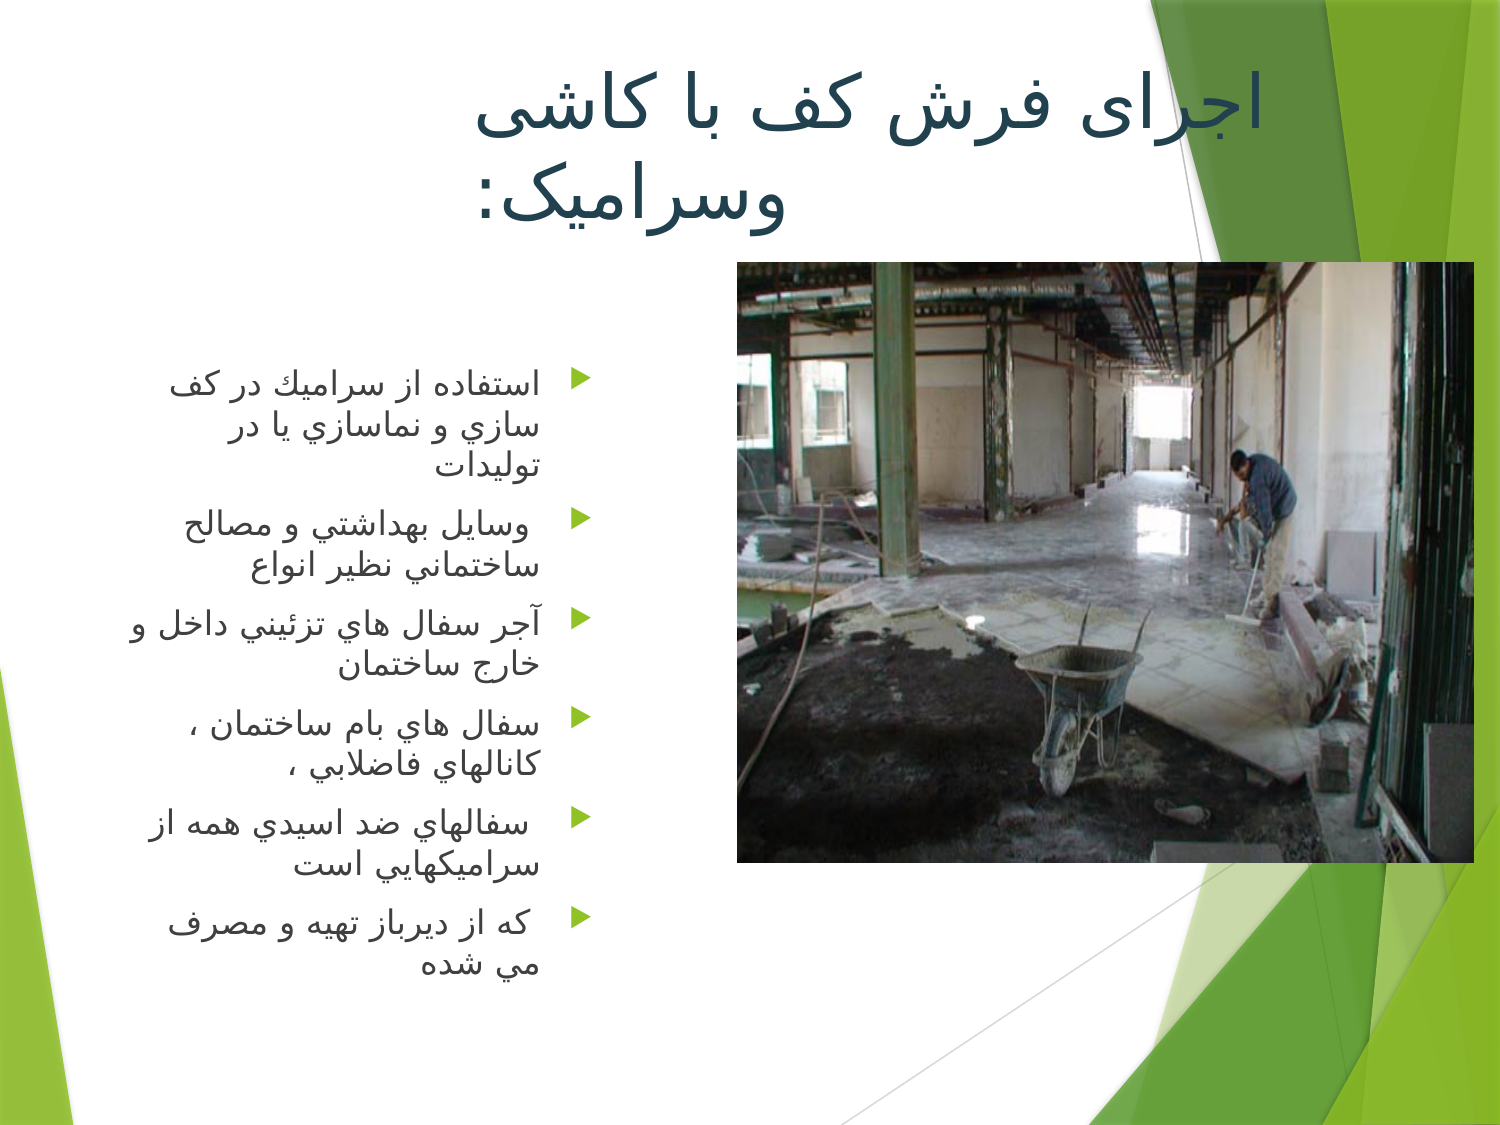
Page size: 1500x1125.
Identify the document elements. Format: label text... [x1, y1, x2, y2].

title اجرای فرش کف با کاشی وسرامیک: [458, 45, 1500, 263]
list استفاده از سراميك در كف سازي و نماسازي يا در توليدات وسايل بهداشتي و مصالح ساختماني نظير انواع آجر سفال هاي تزئيني داخل و خارج ساختمان سفال هاي بام ساختمان ، كانالهاي فاضلابي ، سفالهاي ضد اسيدي همه از سراميكهايي است كه از ديرباز تهيه و مصرف مي شده [99, 354, 607, 992]
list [736, 261, 1475, 863]
